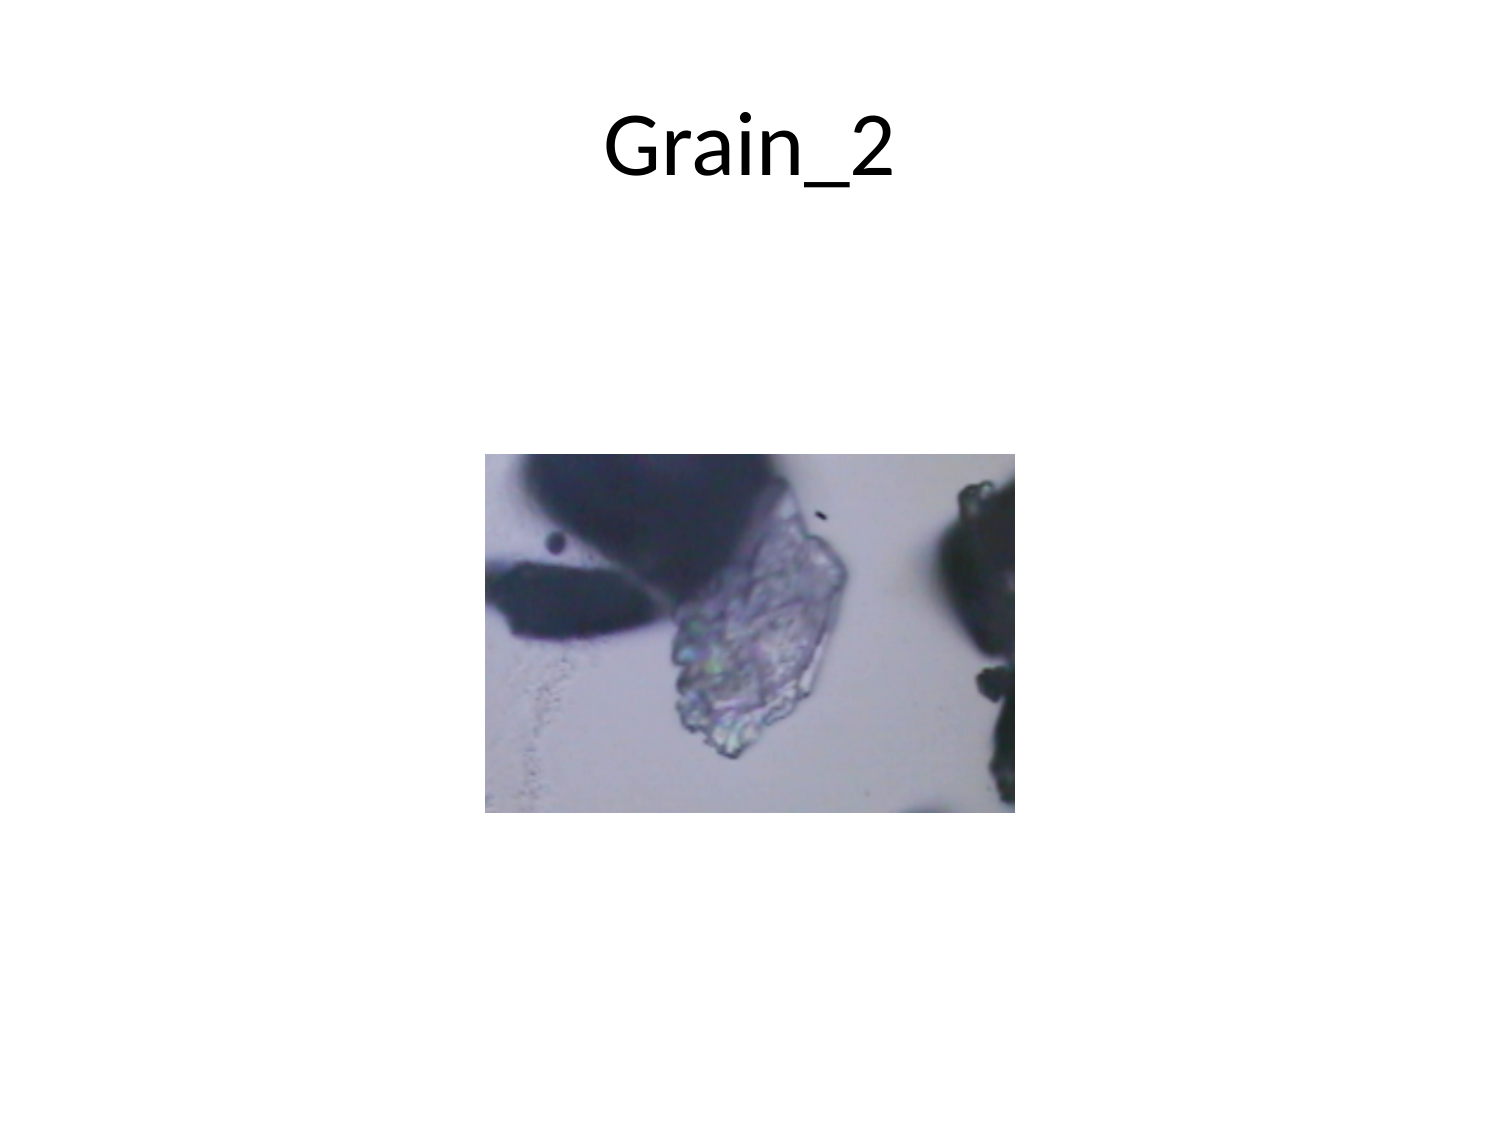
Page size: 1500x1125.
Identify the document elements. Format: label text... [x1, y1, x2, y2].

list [485, 454, 1015, 813]
title Grain_2 [75, 45, 1425, 233]
